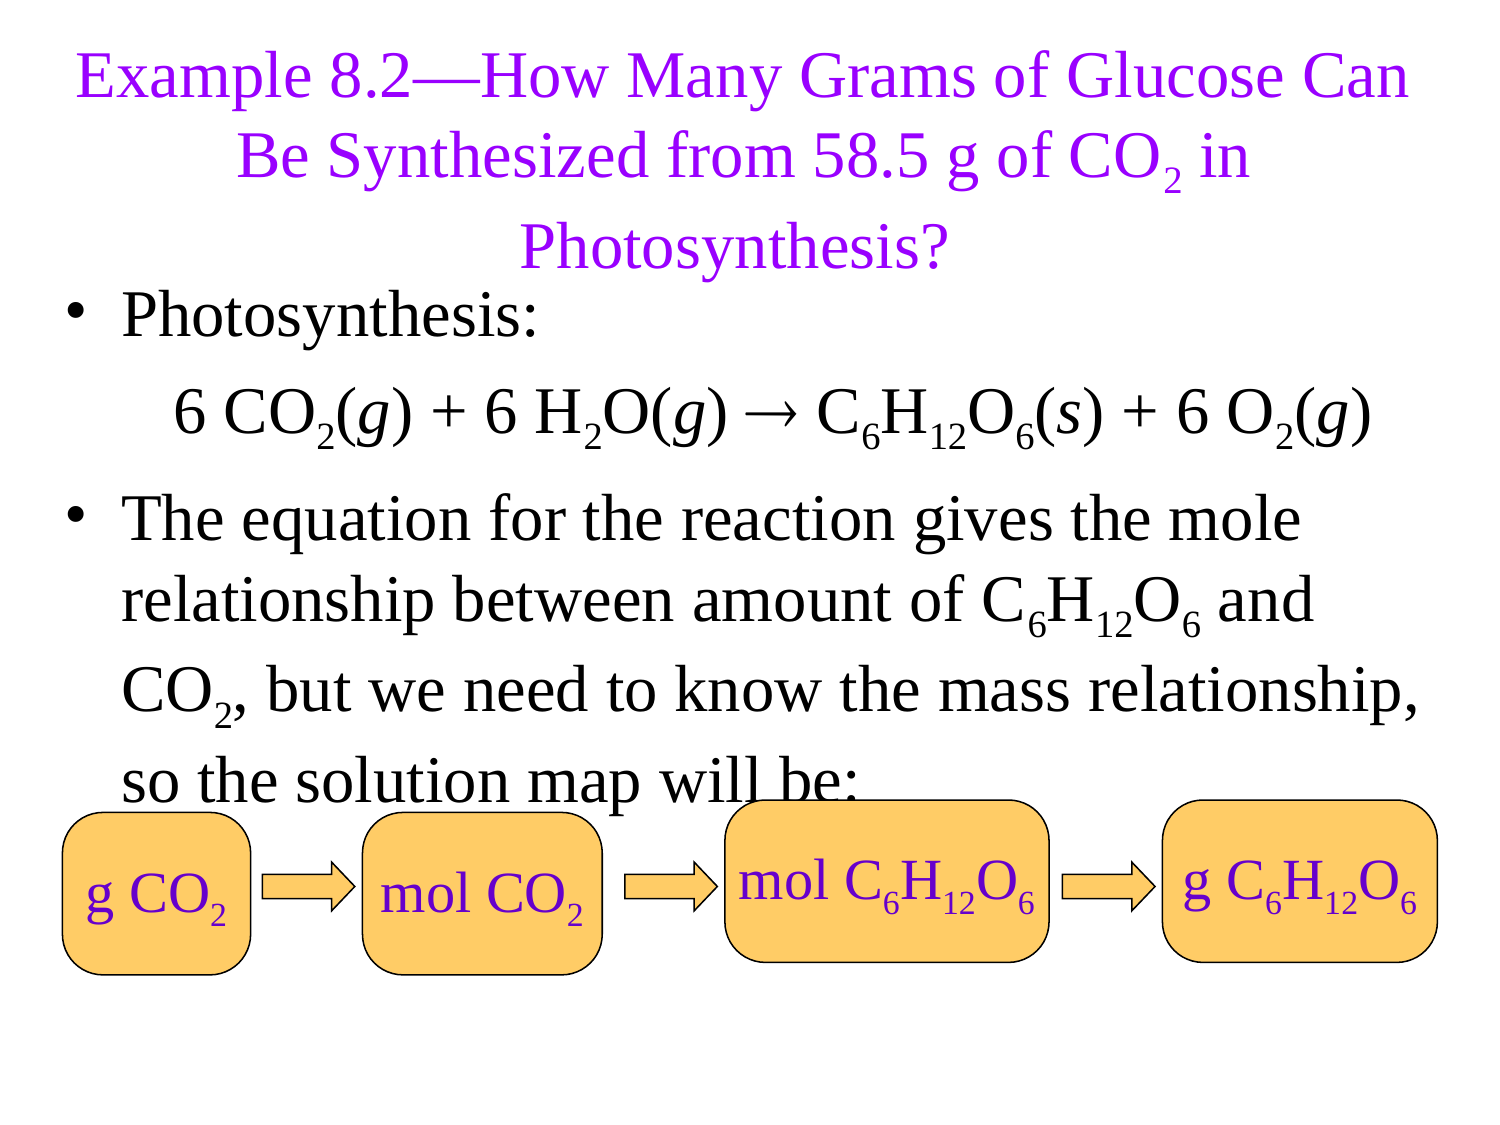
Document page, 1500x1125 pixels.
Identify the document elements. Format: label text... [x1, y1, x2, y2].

text_box Example 8.2—How Many Grams of Glucose Can Be Synthesized from 58.5 g of CO2 in Photosynthesis? [49, 62, 1438, 250]
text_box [62, 799, 1438, 976]
text_box Photosynthesis: 6 CO2(g) + 6 H2O(g)  C6H12O6(s) + 6 O2(g) The equation for the reaction gives the mole relationship between amount of C6H12O6 and CO2, but we need to know the mass relationship, so the solution map will be: [49, 262, 1438, 850]
